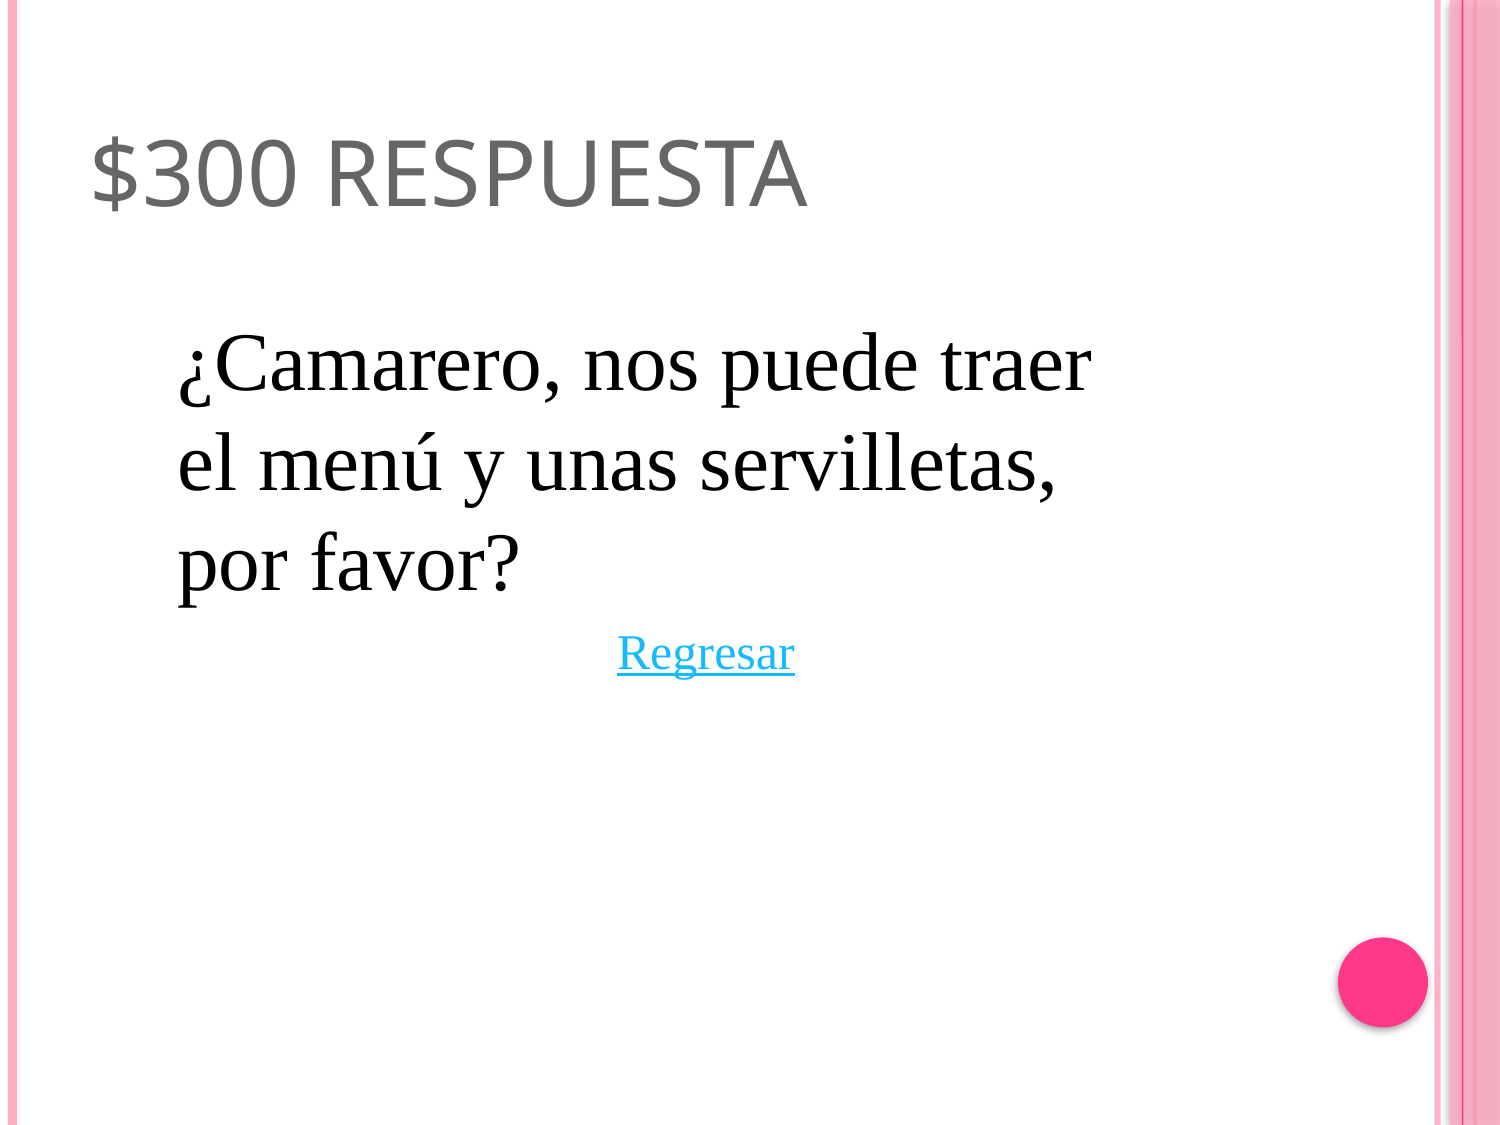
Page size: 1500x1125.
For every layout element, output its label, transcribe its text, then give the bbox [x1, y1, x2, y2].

text_box ¿Camarero, nos puede traer el menú y unas servilletas, por favor? [162, 299, 1188, 615]
title $300 Respuesta [75, 45, 1300, 233]
text_box Regresar [599, 612, 813, 688]
